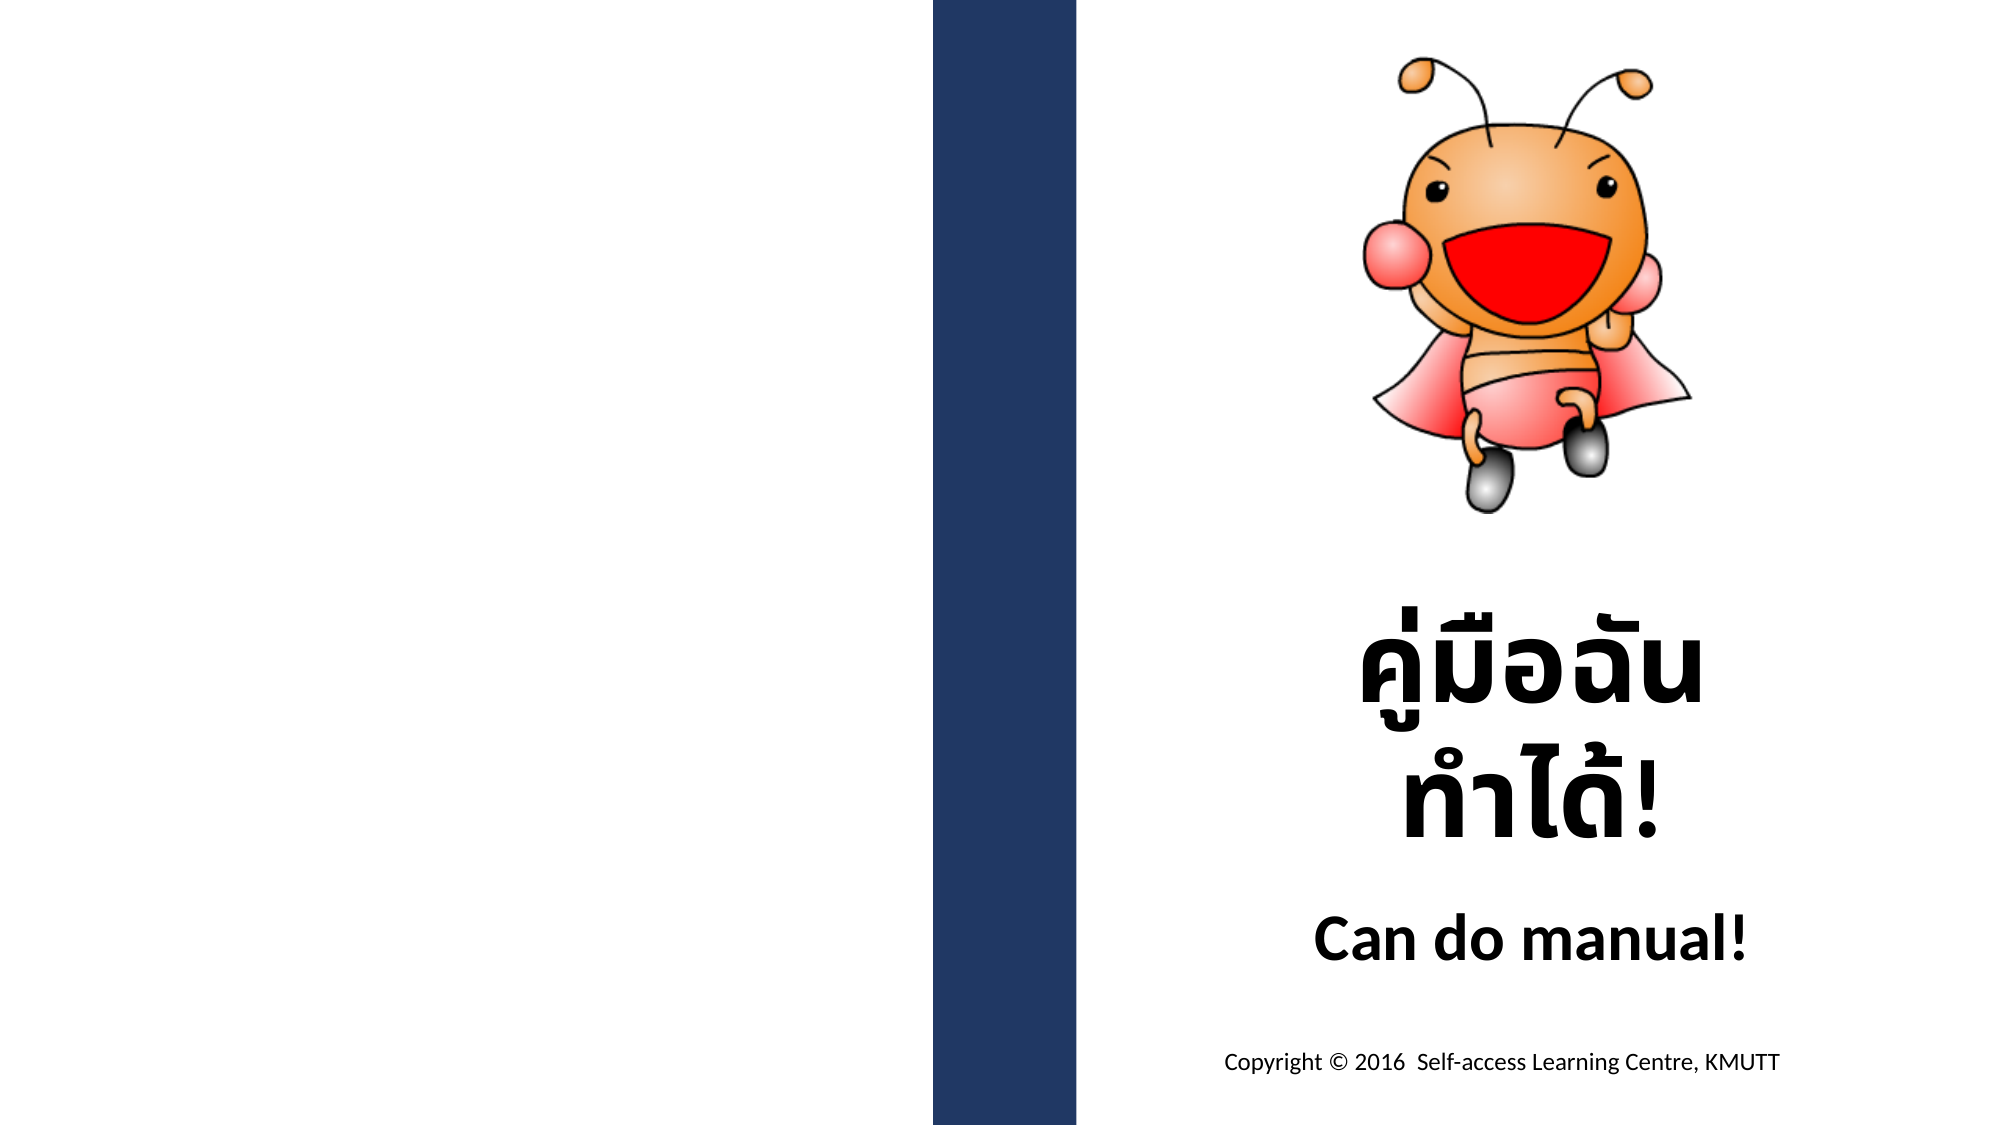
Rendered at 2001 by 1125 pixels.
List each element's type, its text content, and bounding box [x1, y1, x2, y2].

picture [1362, 55, 1694, 514]
text_box คู่มือฉันทำได้! Can do manual! [1207, 581, 1858, 982]
text_box [932, 0, 1077, 1125]
text_box Copyright © 2016 Self-access Learning Centre, KMUTT [1207, 1036, 1849, 1084]
